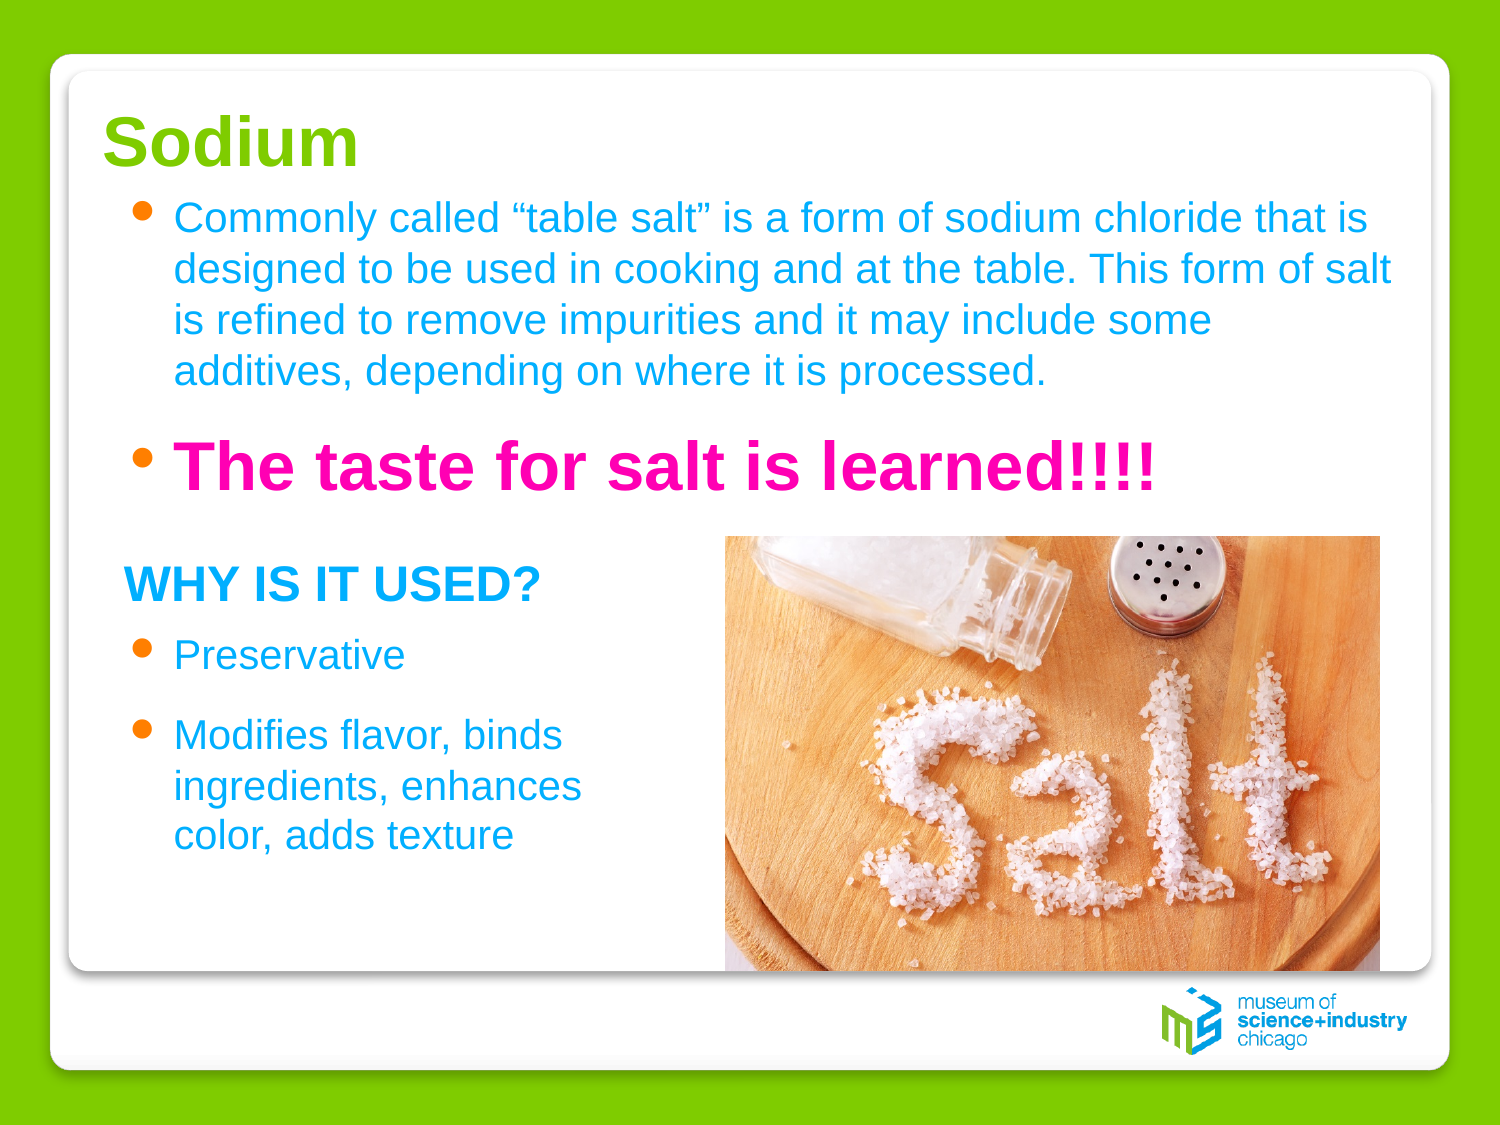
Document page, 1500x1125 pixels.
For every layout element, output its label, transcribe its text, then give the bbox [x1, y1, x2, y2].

list WHY IS IT USED? [99, 513, 625, 643]
picture [724, 536, 1380, 971]
title Sodium [87, 87, 1430, 188]
picture [1162, 987, 1407, 1055]
list Preservative Modifies flavor, binds ingredients, enhances color, adds texture [99, 612, 701, 1013]
list Commonly called “table salt” is a form of sodium chloride that is designed to be used in cooking and at the table. This form of salt is refined to remove impurities and it may include some additives, depending on where it is processed. The taste for salt is learned!!!! [99, 174, 1413, 513]
